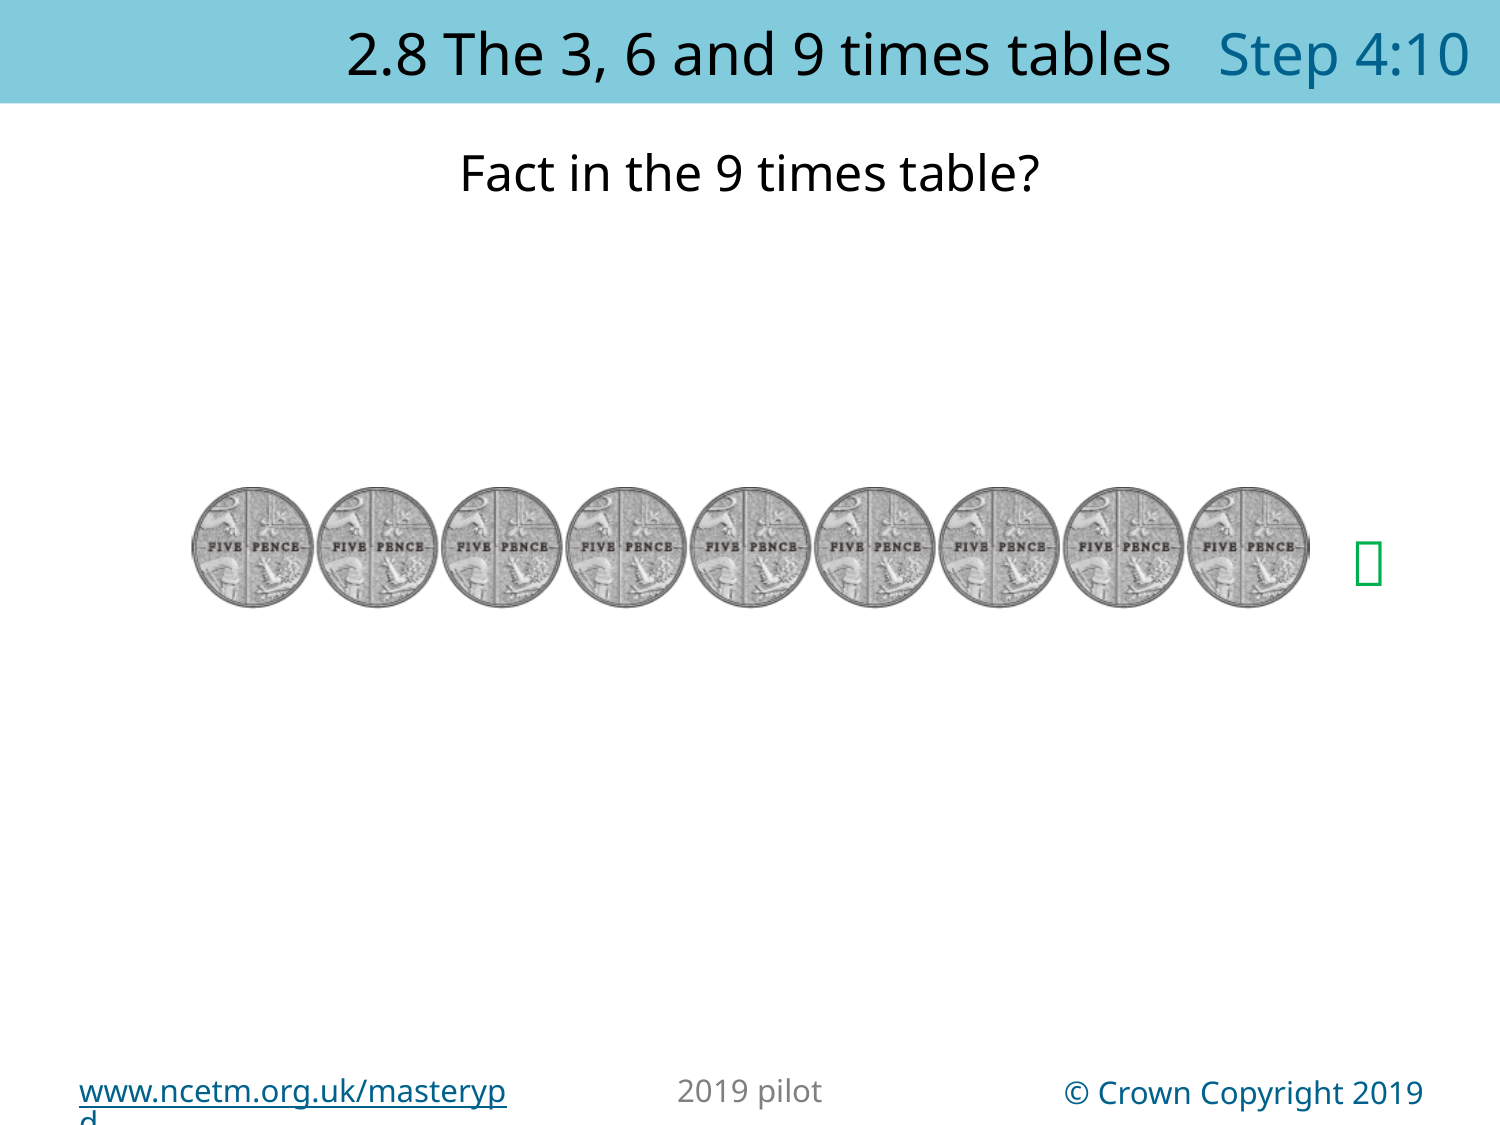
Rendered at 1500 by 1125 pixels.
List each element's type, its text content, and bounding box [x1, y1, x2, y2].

text_box  [1335, 517, 1403, 607]
picture [190, 487, 1310, 638]
list 2.8 The 3, 6 and 9 times tables Step 4:10 [0, 0, 1500, 104]
text_box Fact in the 9 times table? [444, 133, 1055, 209]
